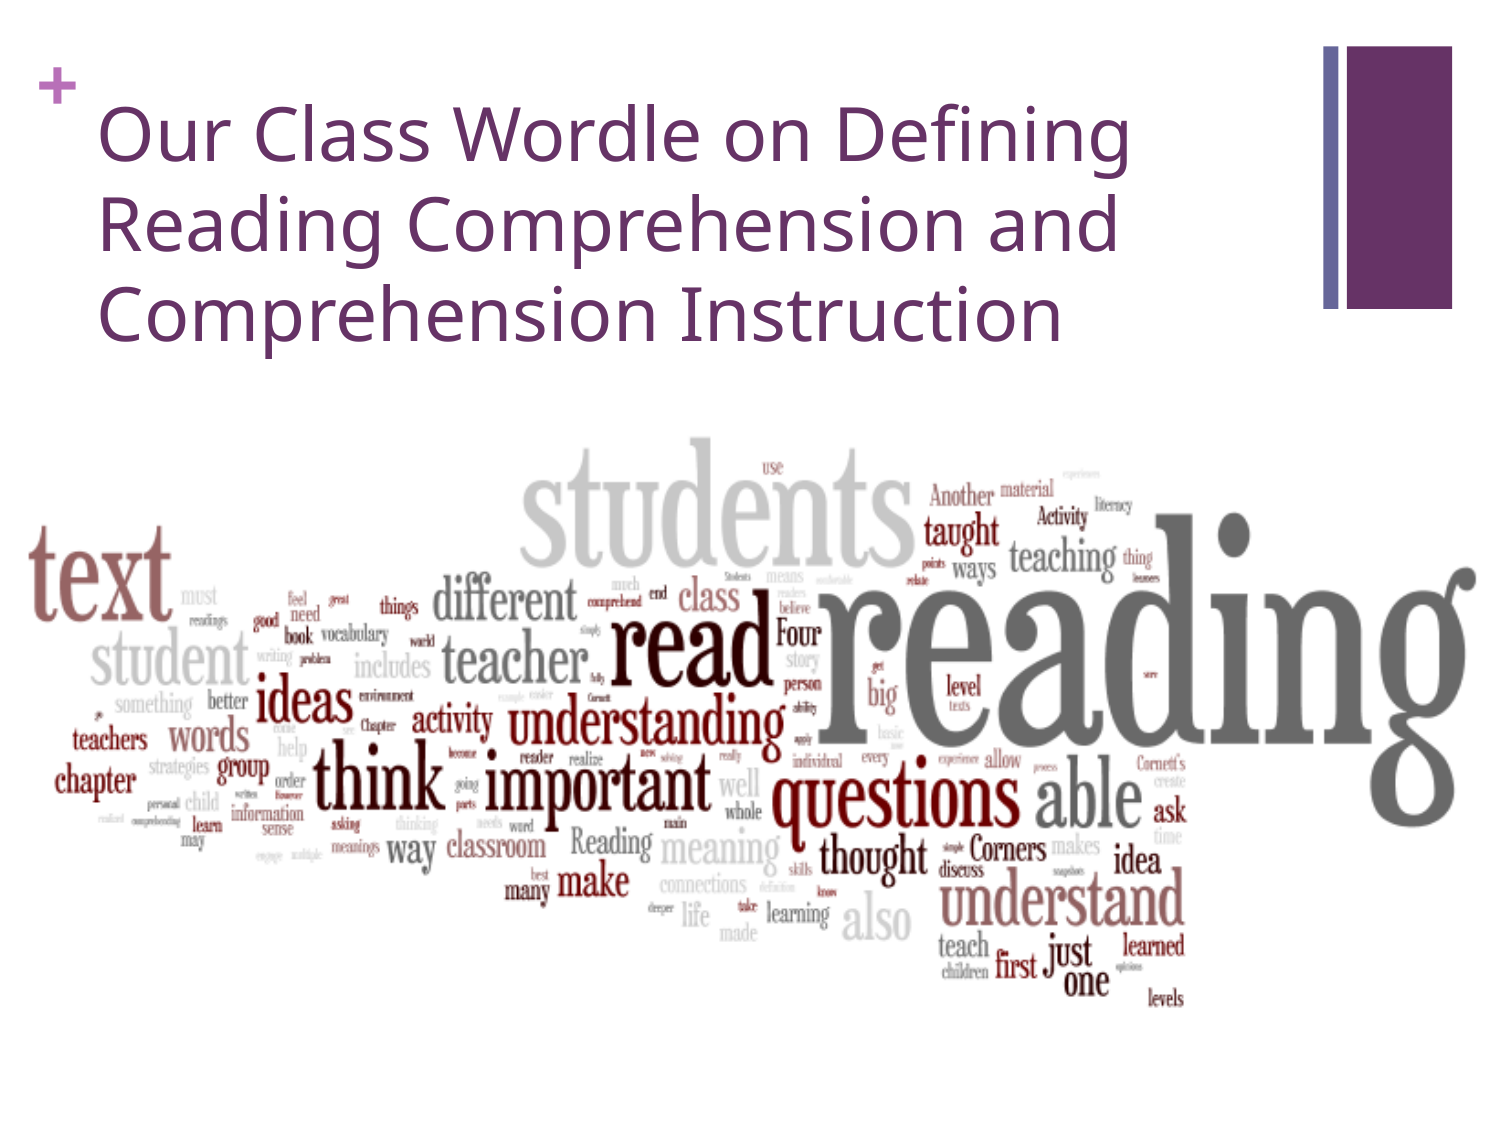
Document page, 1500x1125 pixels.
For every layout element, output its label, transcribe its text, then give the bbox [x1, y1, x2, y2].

picture [0, 358, 1500, 1039]
title Our Class Wordle on Defining Reading Comprehension and Comprehension Instruction [81, 79, 1322, 263]
